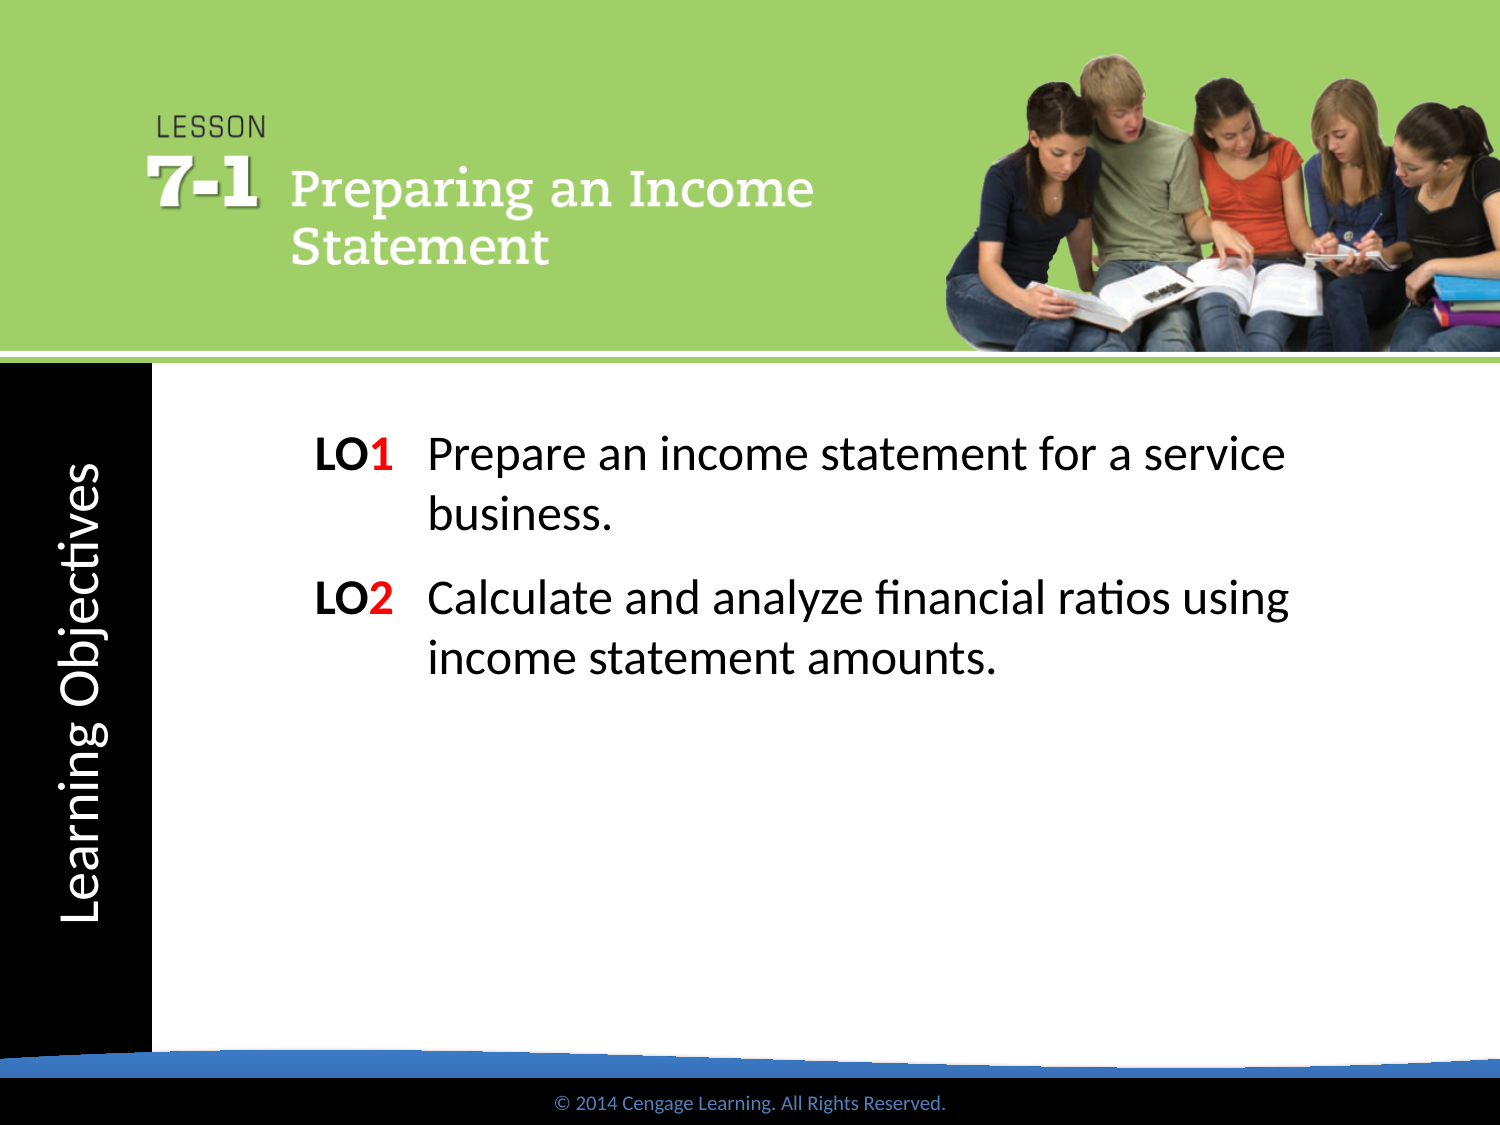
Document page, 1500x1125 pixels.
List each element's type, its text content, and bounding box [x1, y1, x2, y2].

text_box Learning Objectives [0, 371, 152, 1058]
text_box © 2014 Cengage Learning. All Rights Reserved. [0, 1078, 1500, 1125]
picture [0, 0, 1500, 364]
text_box LO1 Prepare an income statement for a service business. LO2 Calculate and analyze financial ratios using income statement amounts. [299, 412, 1350, 693]
text_box [0, 1050, 1500, 1078]
